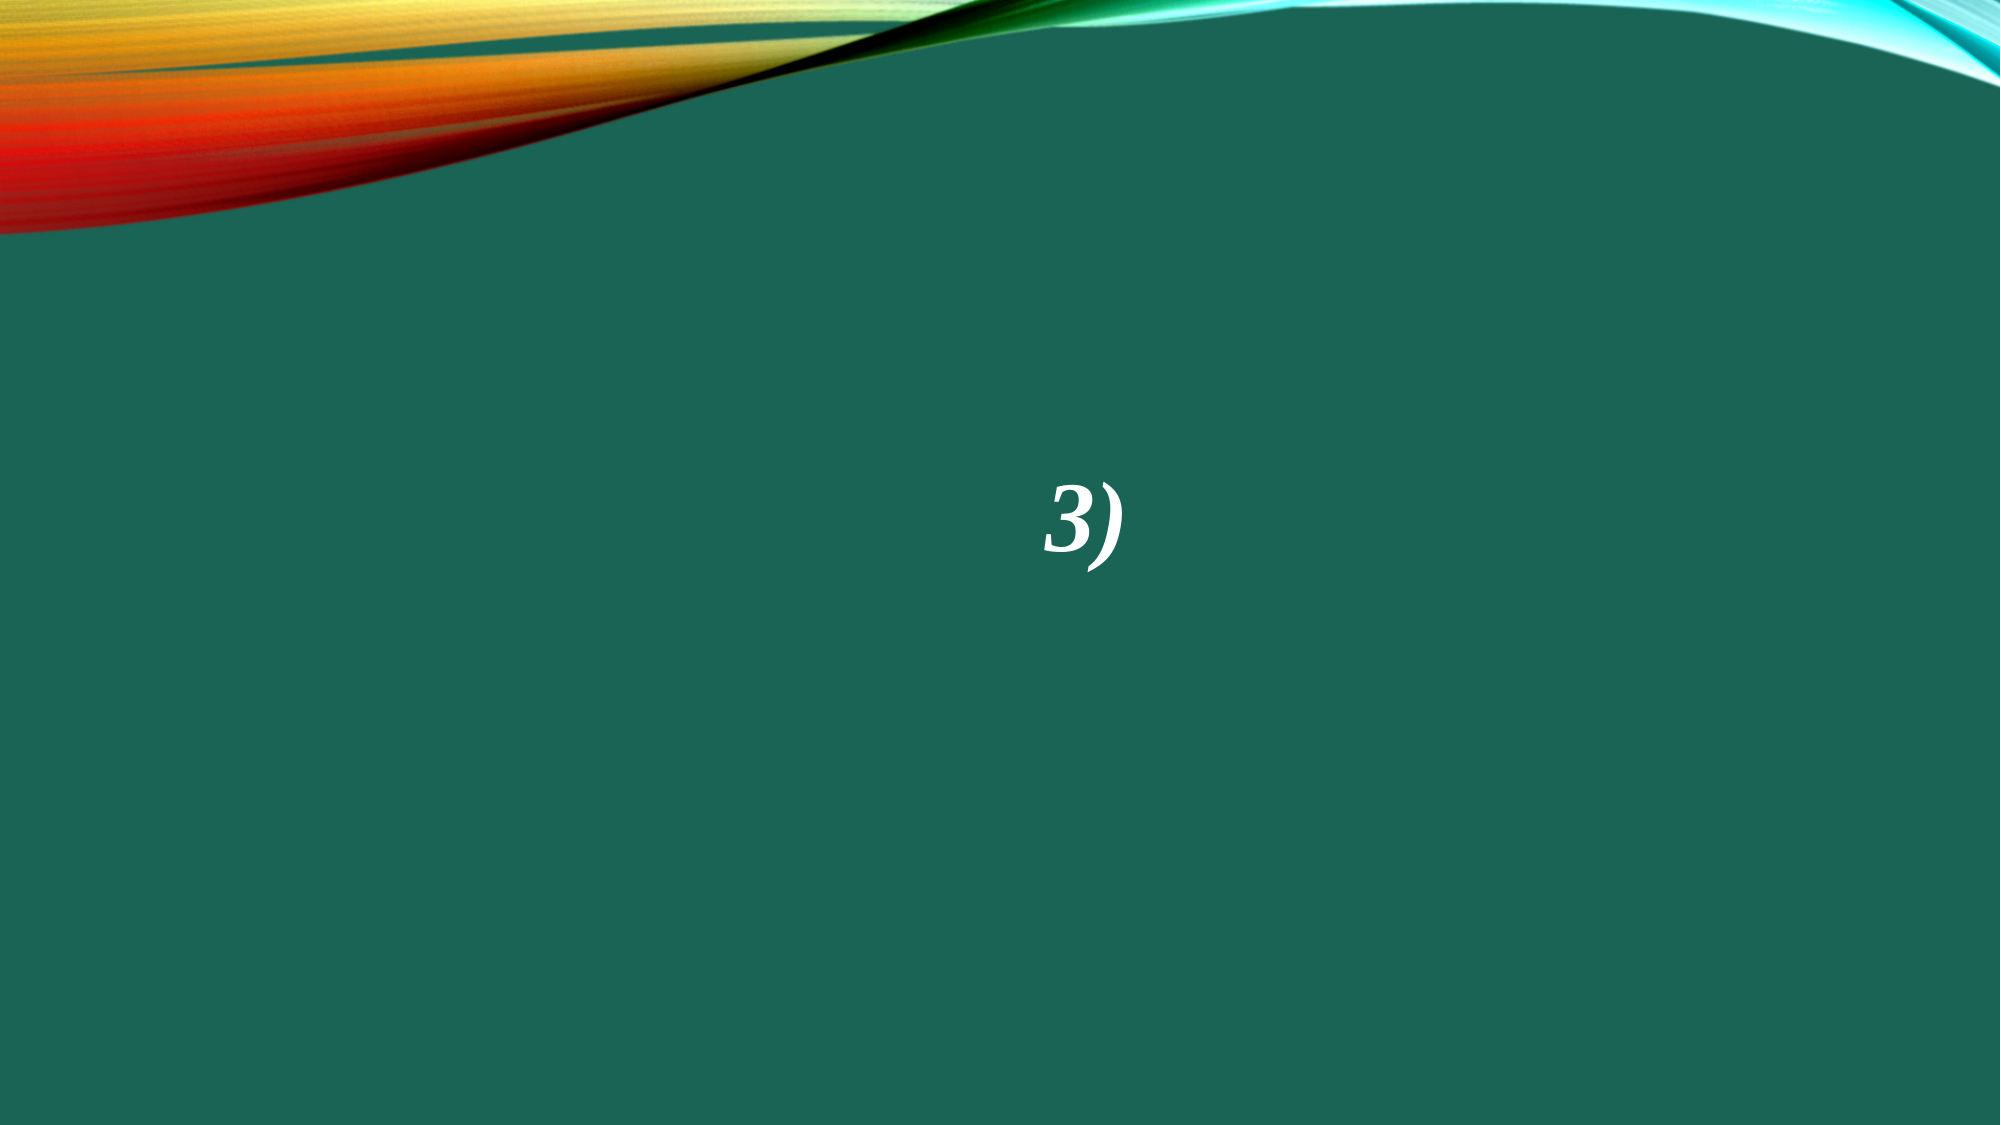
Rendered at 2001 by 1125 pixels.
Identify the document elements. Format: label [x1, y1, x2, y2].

picture [0, 0, 2000, 237]
